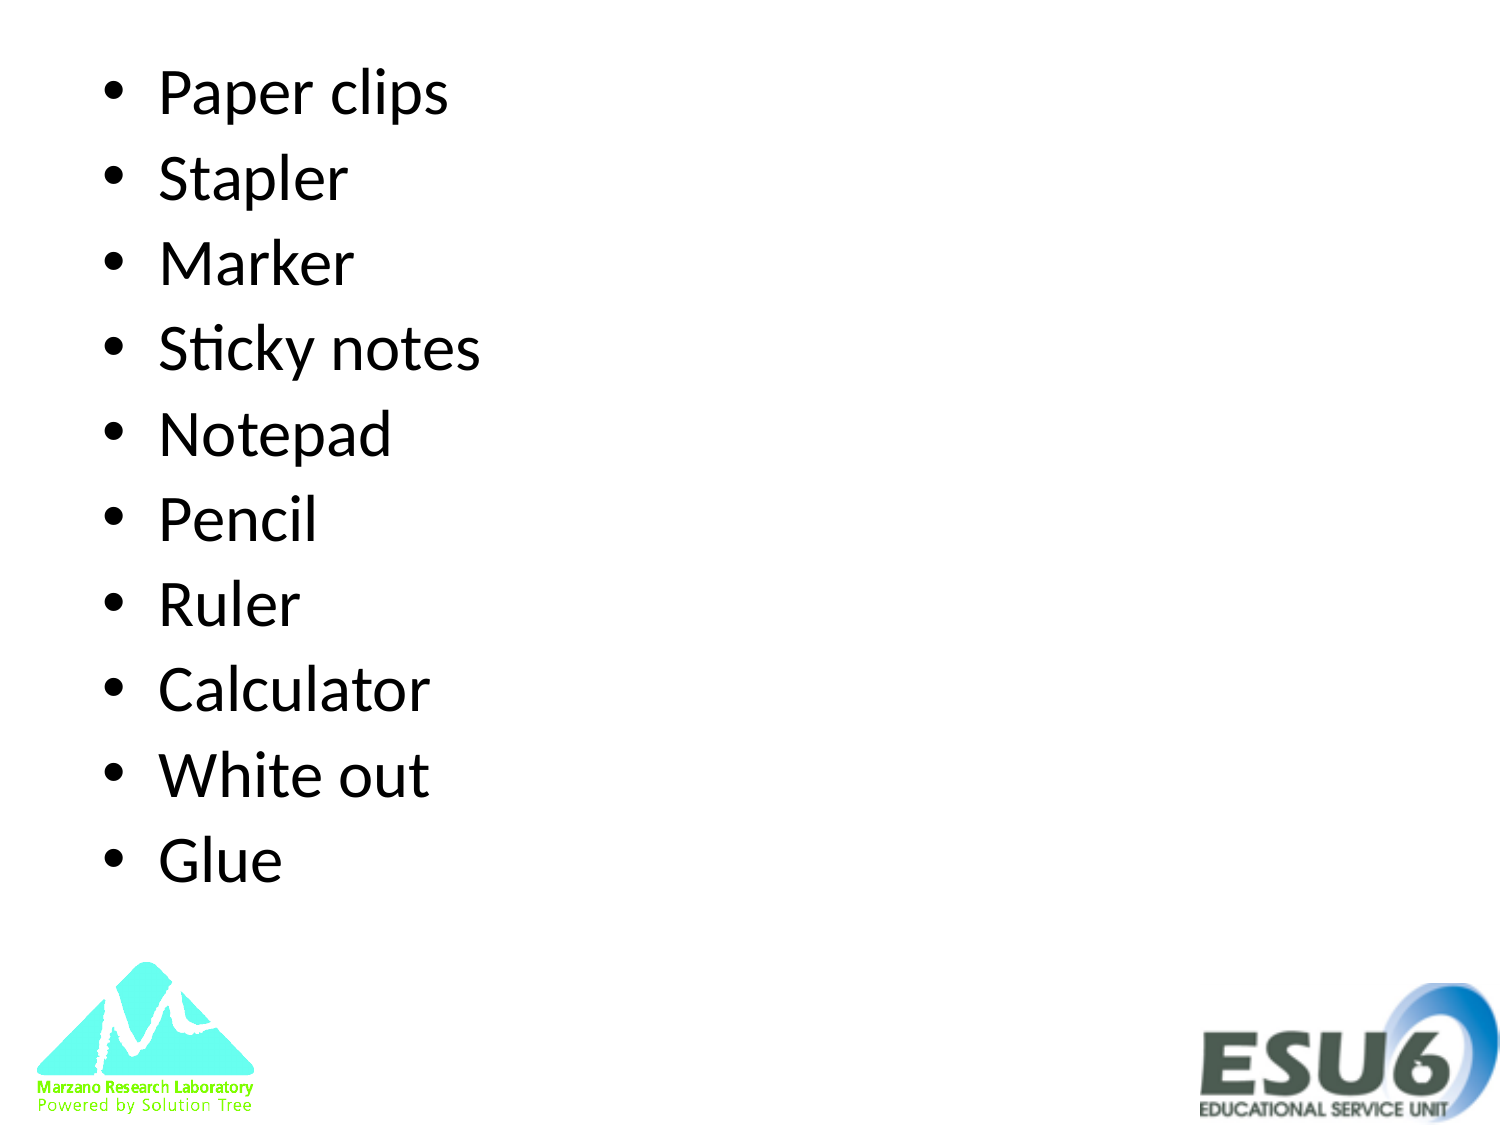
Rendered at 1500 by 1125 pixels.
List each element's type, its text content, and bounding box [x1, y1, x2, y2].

list Paper clips Stapler Marker Sticky notes Notepad Pencil Ruler Calculator White out Glue [87, 50, 1363, 1000]
picture [1200, 983, 1500, 1125]
picture [37, 962, 254, 1114]
